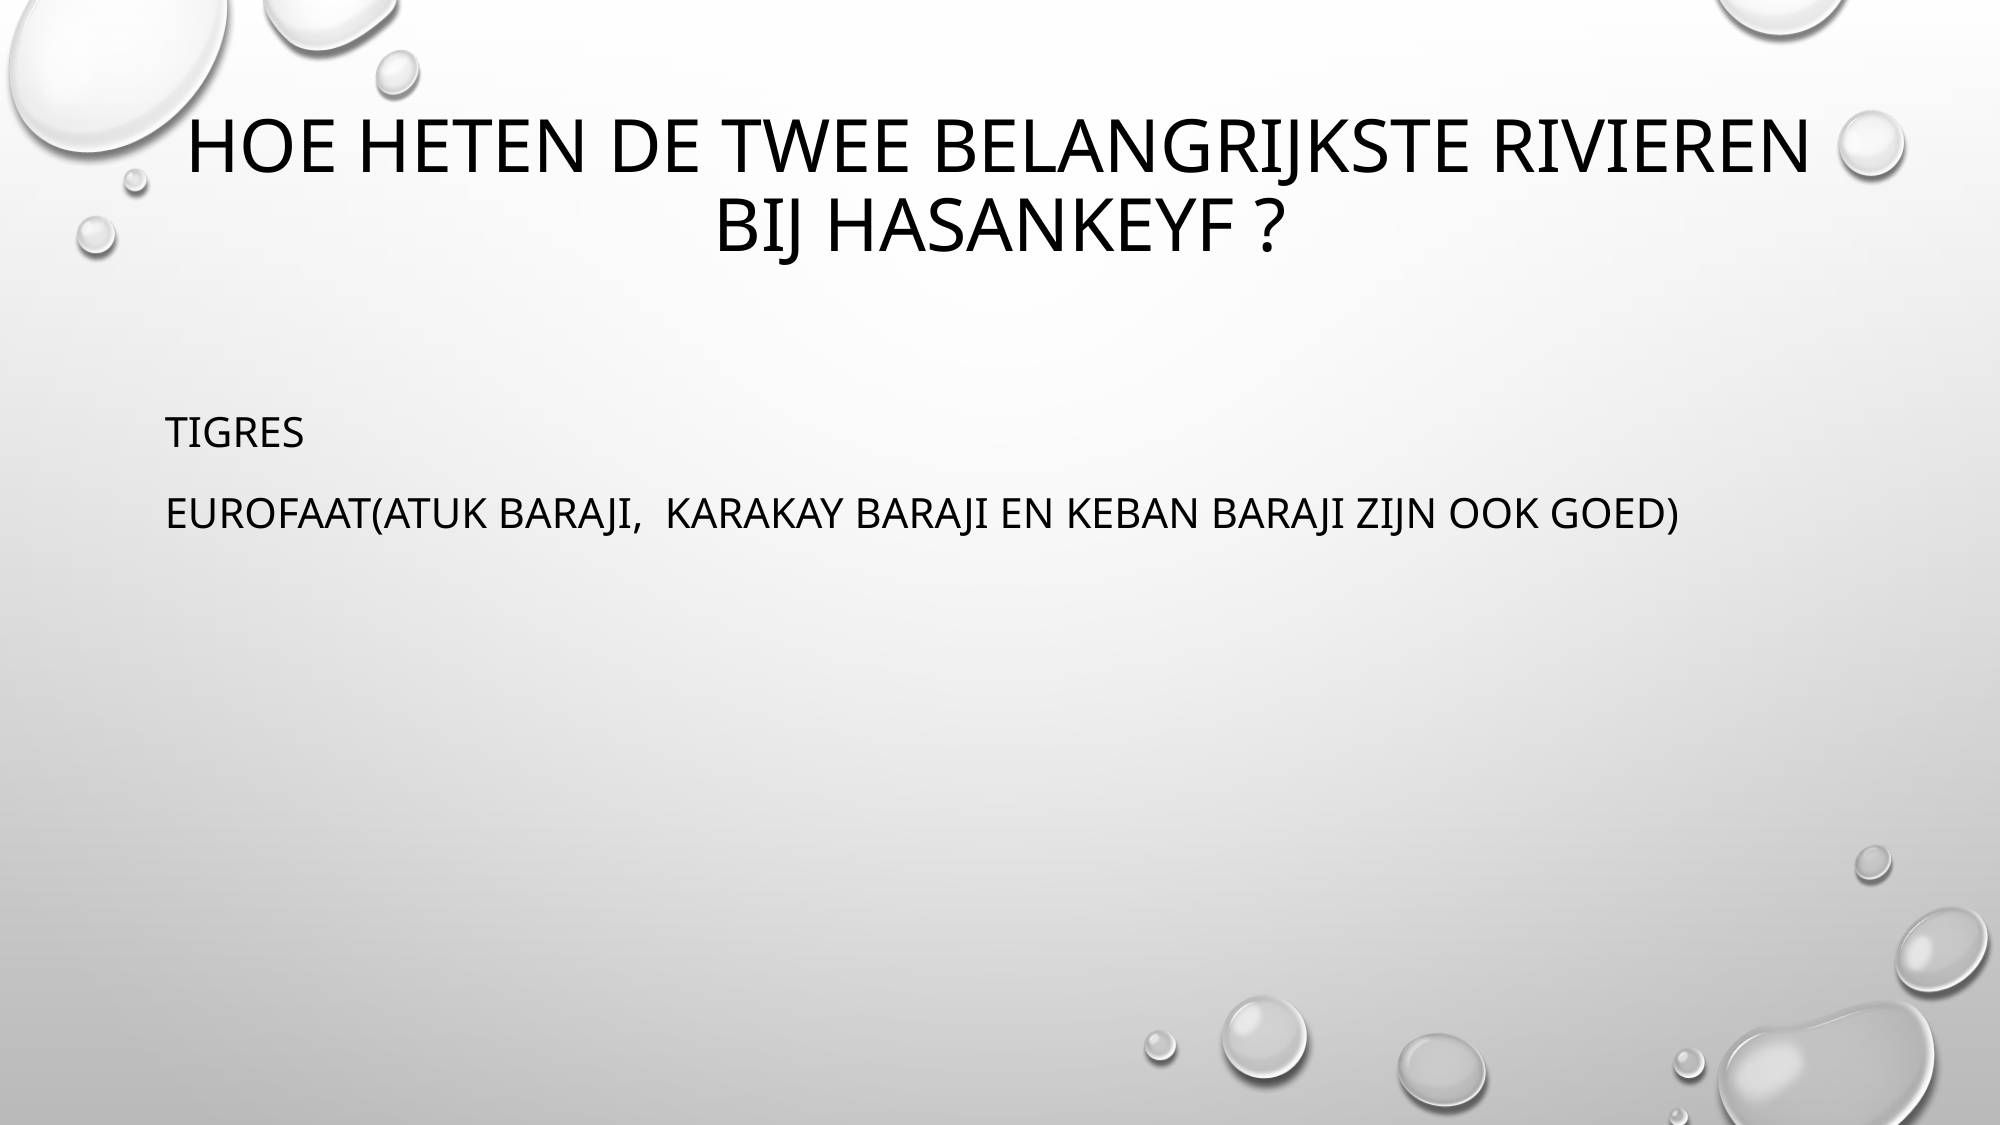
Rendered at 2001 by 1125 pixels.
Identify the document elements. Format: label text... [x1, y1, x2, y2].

picture [0, 0, 2000, 1125]
list Tigres Eurofaat(atuk baraji, karakay baraji en keban baraji zijn ook goed) [149, 388, 1850, 950]
title Hoe heten de twee belangrijkste rivieren bij hasankeyf ? [149, 101, 1851, 364]
